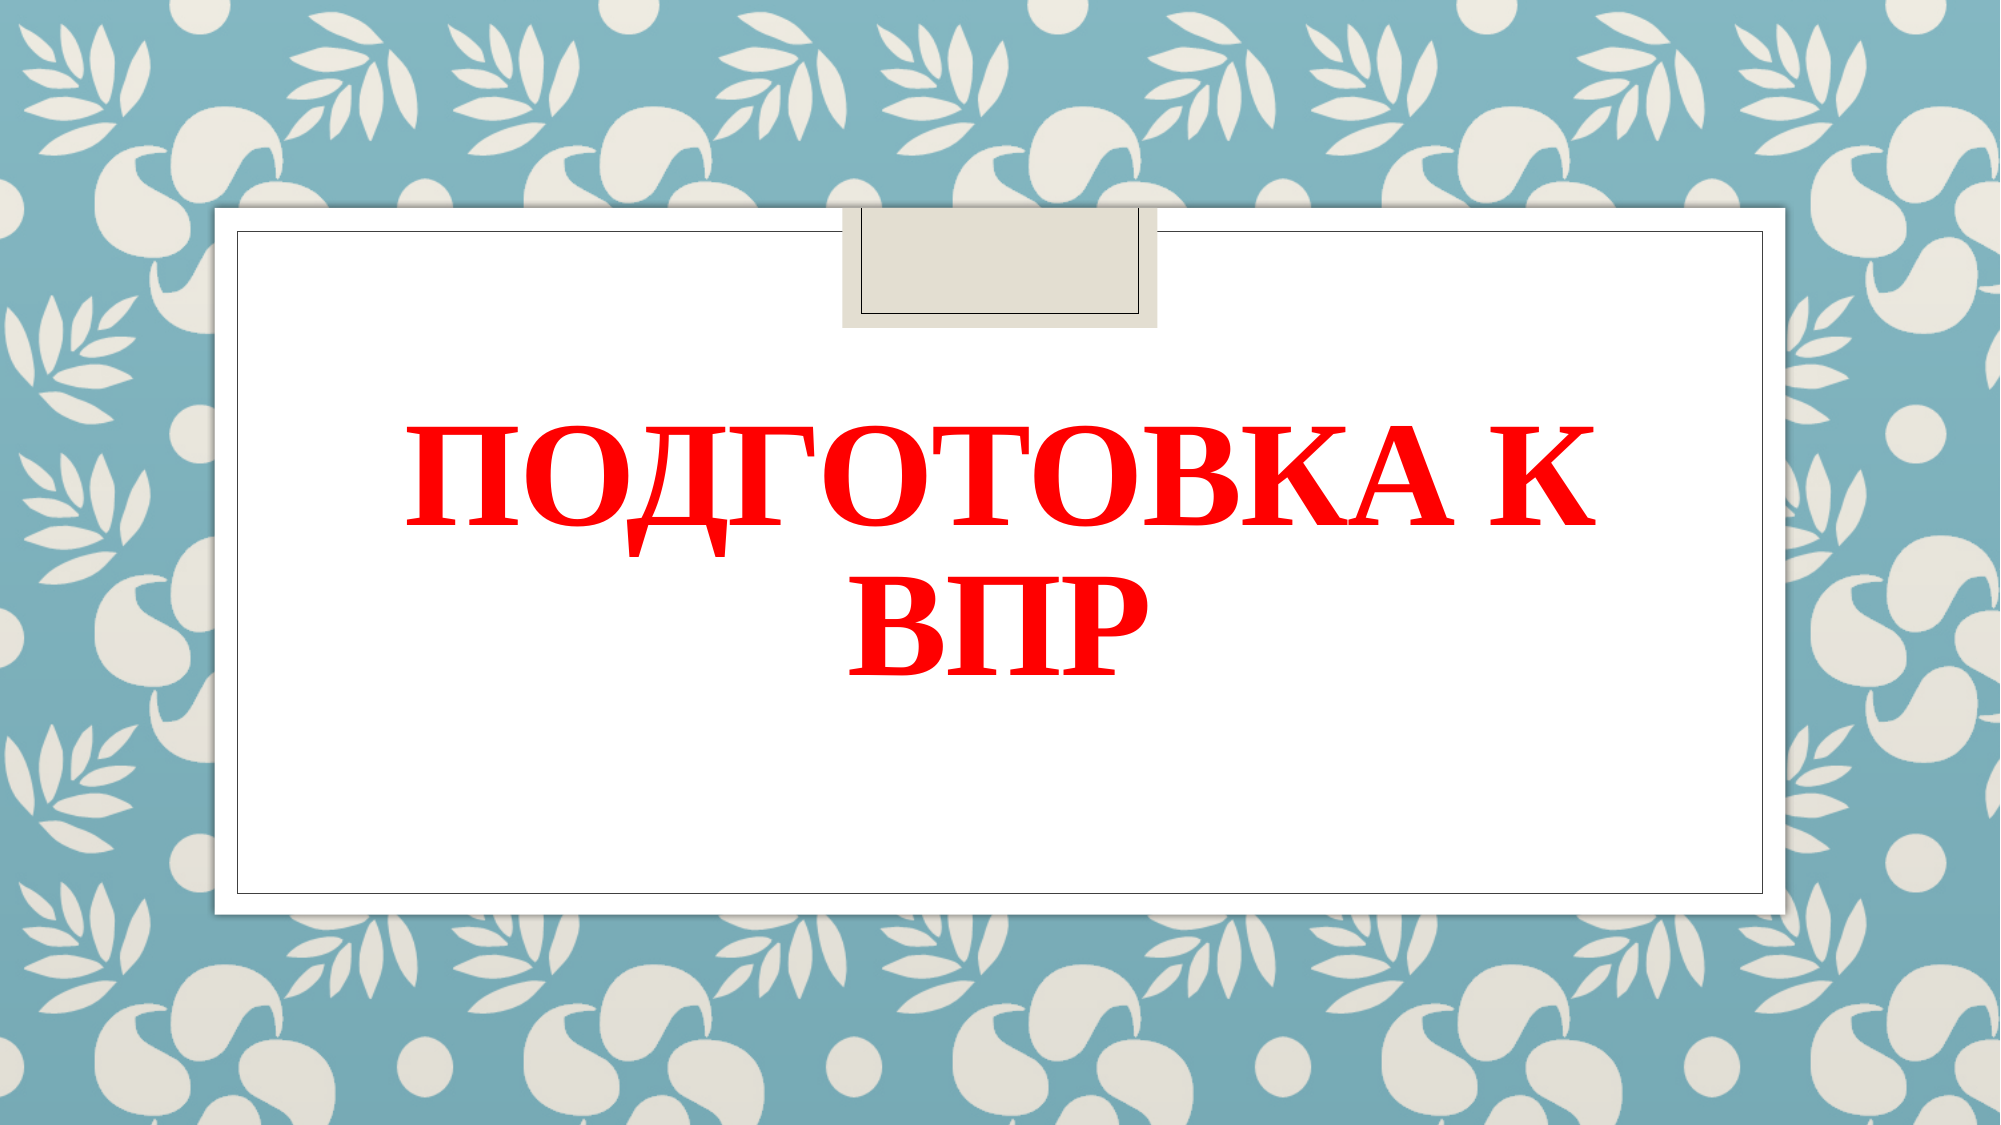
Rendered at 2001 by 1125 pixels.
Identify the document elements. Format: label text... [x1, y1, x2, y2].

title Подготовка к ВПР [256, 343, 1744, 769]
